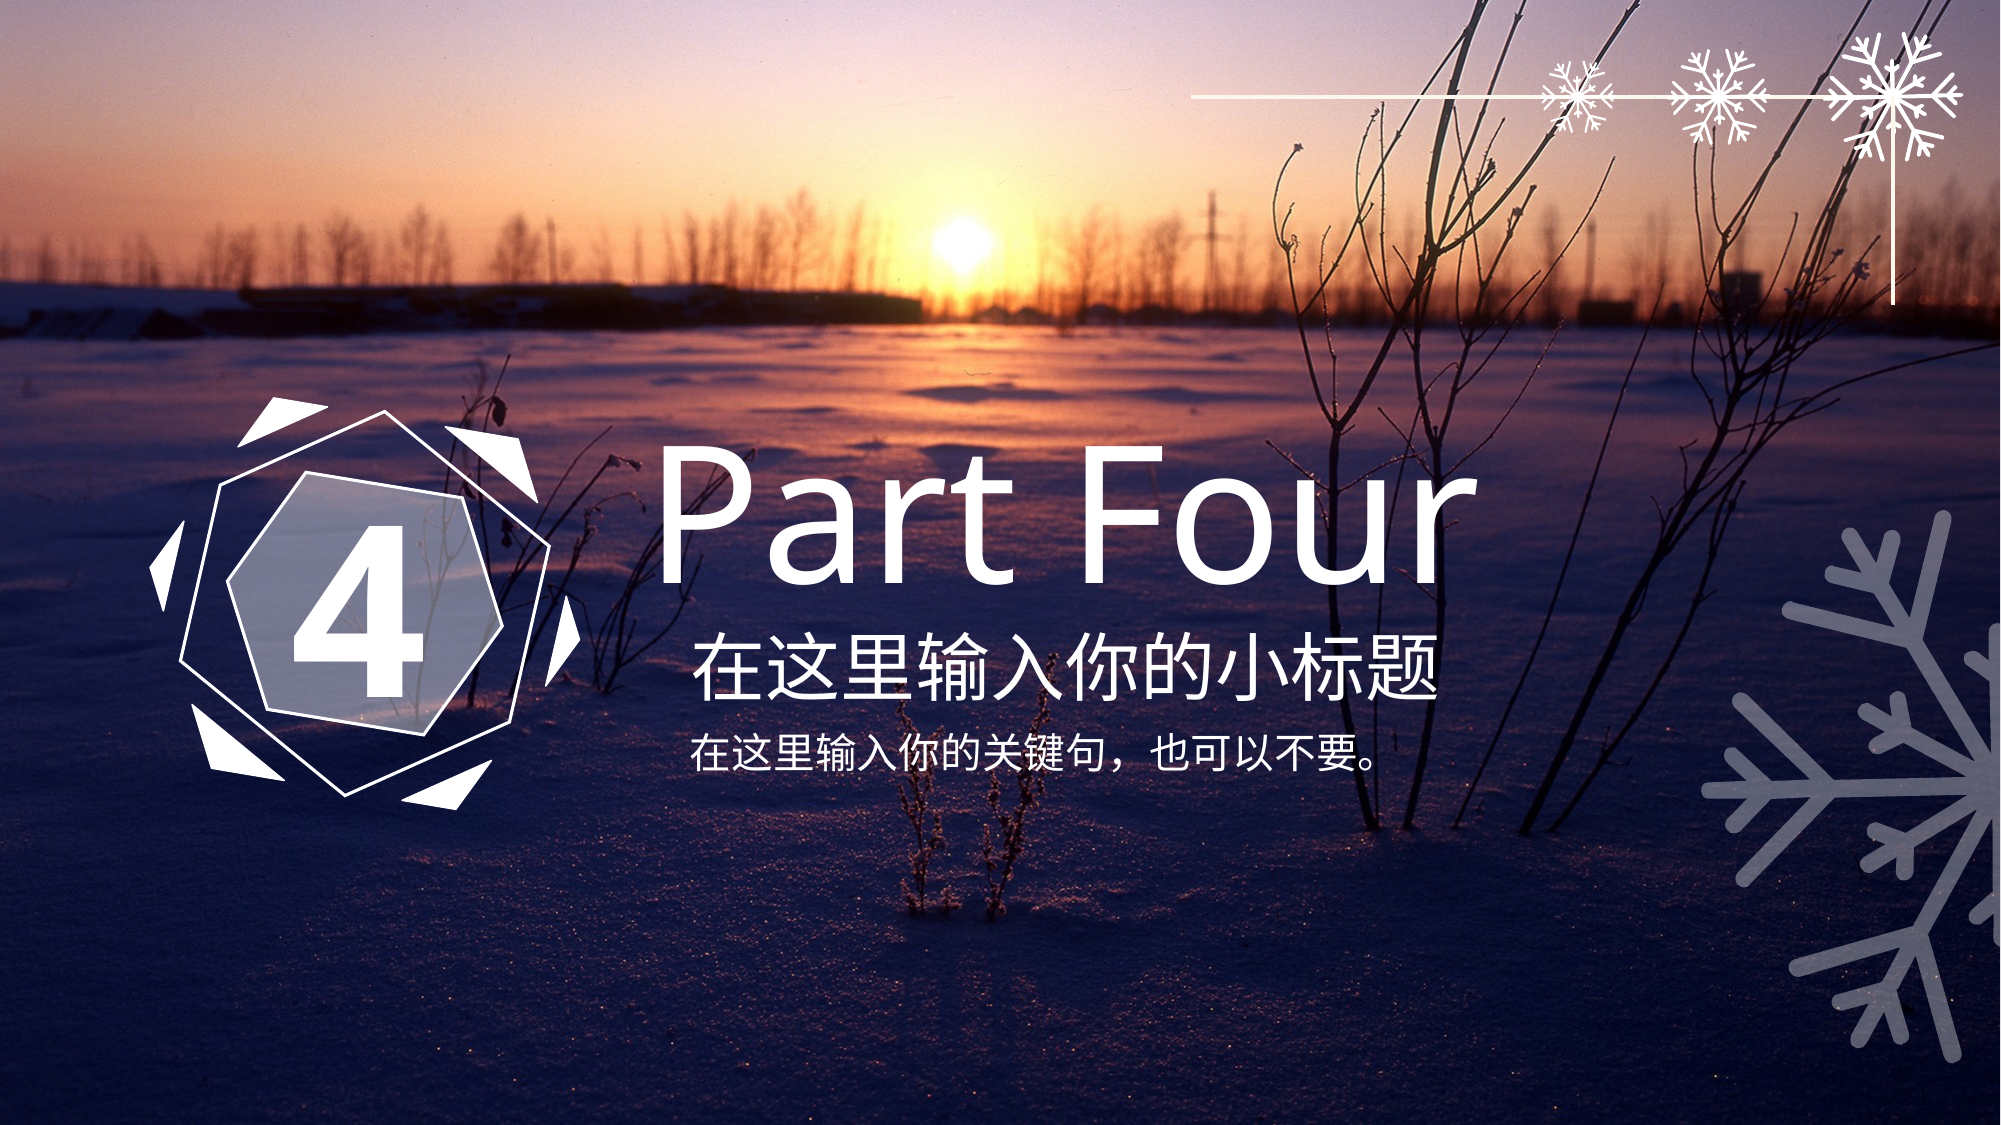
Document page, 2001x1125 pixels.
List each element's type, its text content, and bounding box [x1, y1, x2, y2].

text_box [146, 415, 583, 792]
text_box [1191, 28, 1962, 305]
text_box 在这里输入你的关键句，也可以不要。 [675, 719, 1415, 785]
text_box 在这里输入你的小标题 [675, 613, 1456, 719]
text_box Part Four [631, 384, 1496, 630]
text_box [1701, 510, 2000, 1064]
picture [0, 0, 2001, 1125]
